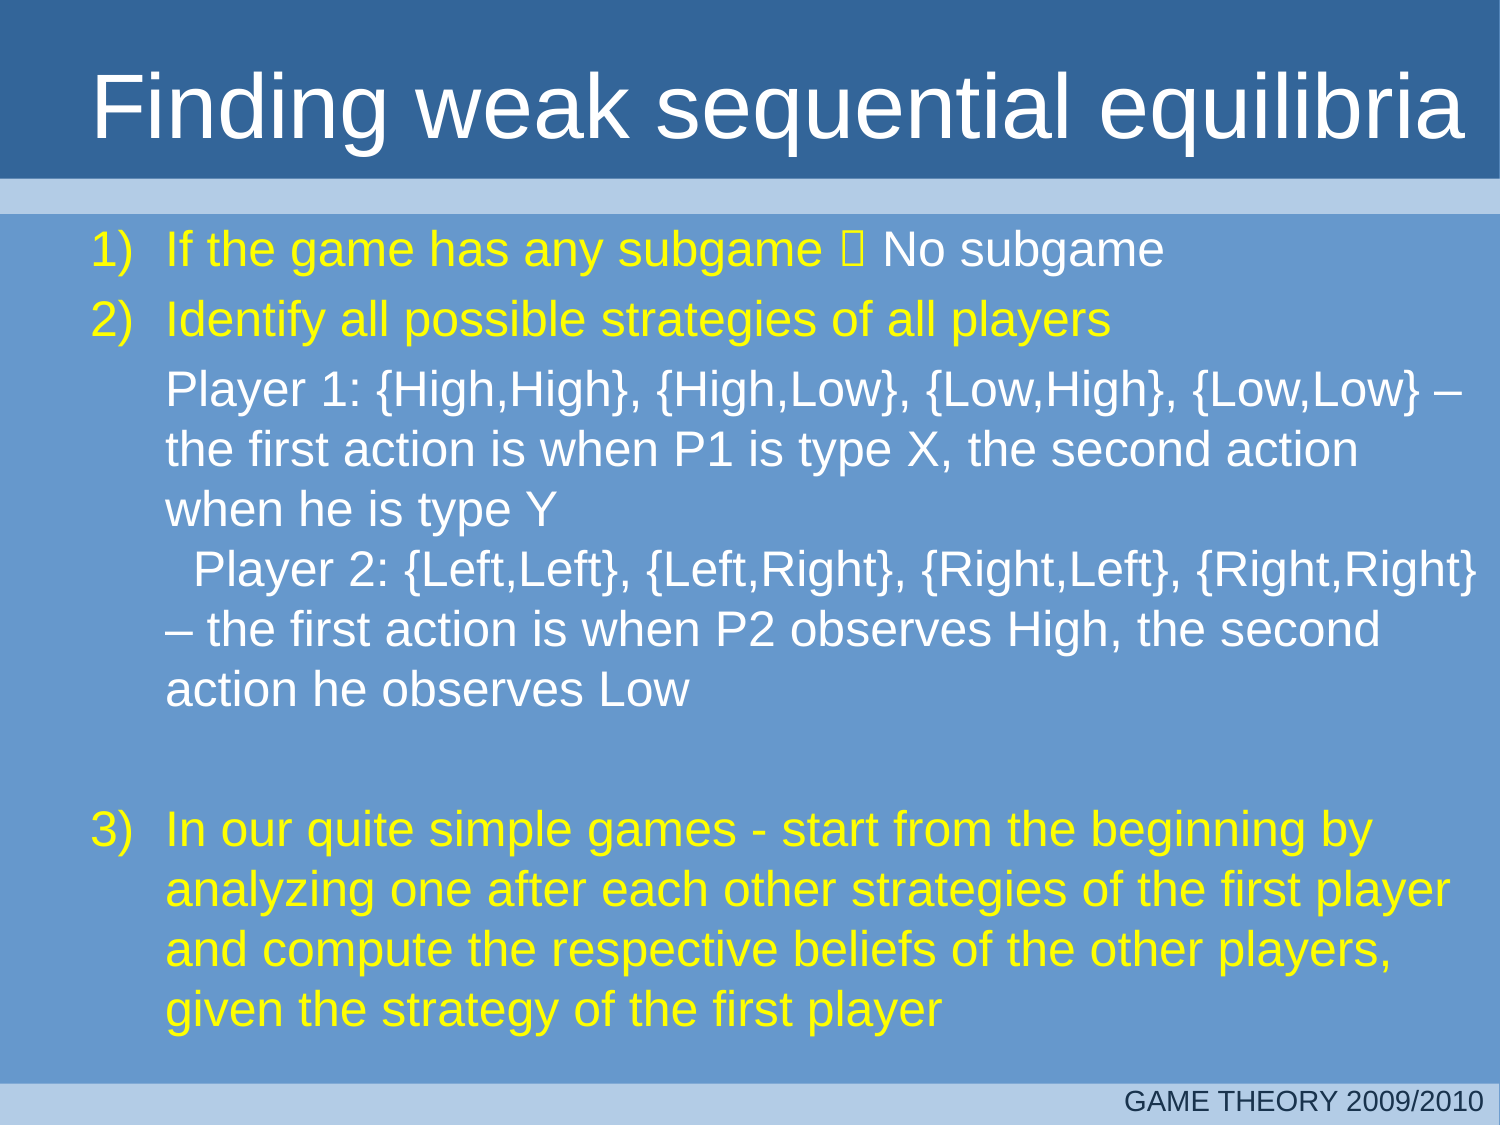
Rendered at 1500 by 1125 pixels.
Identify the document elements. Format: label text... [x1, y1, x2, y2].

list If the game has any subgame  No subgame Identify all possible strategies of all players Player 1: {High,High}, {High,Low}, {Low,High}, {Low,Low} – the first action is when P1 is type X, the second action when he is type Y Player 2: {Left,Left}, {Left,Right}, {Right,Left}, {Right,Right} – the first action is when P2 observes High, the second action he observes Low In our quite simple games - start from the beginning by analyzing one after each other strategies of the first player and compute the respective beliefs of the other players, given the strategy of the first player [0, 208, 1500, 1084]
title Finding weak sequential equilibria [74, 42, 1500, 162]
text_box GAME THEORY 2009/2010 [1109, 1075, 1500, 1125]
